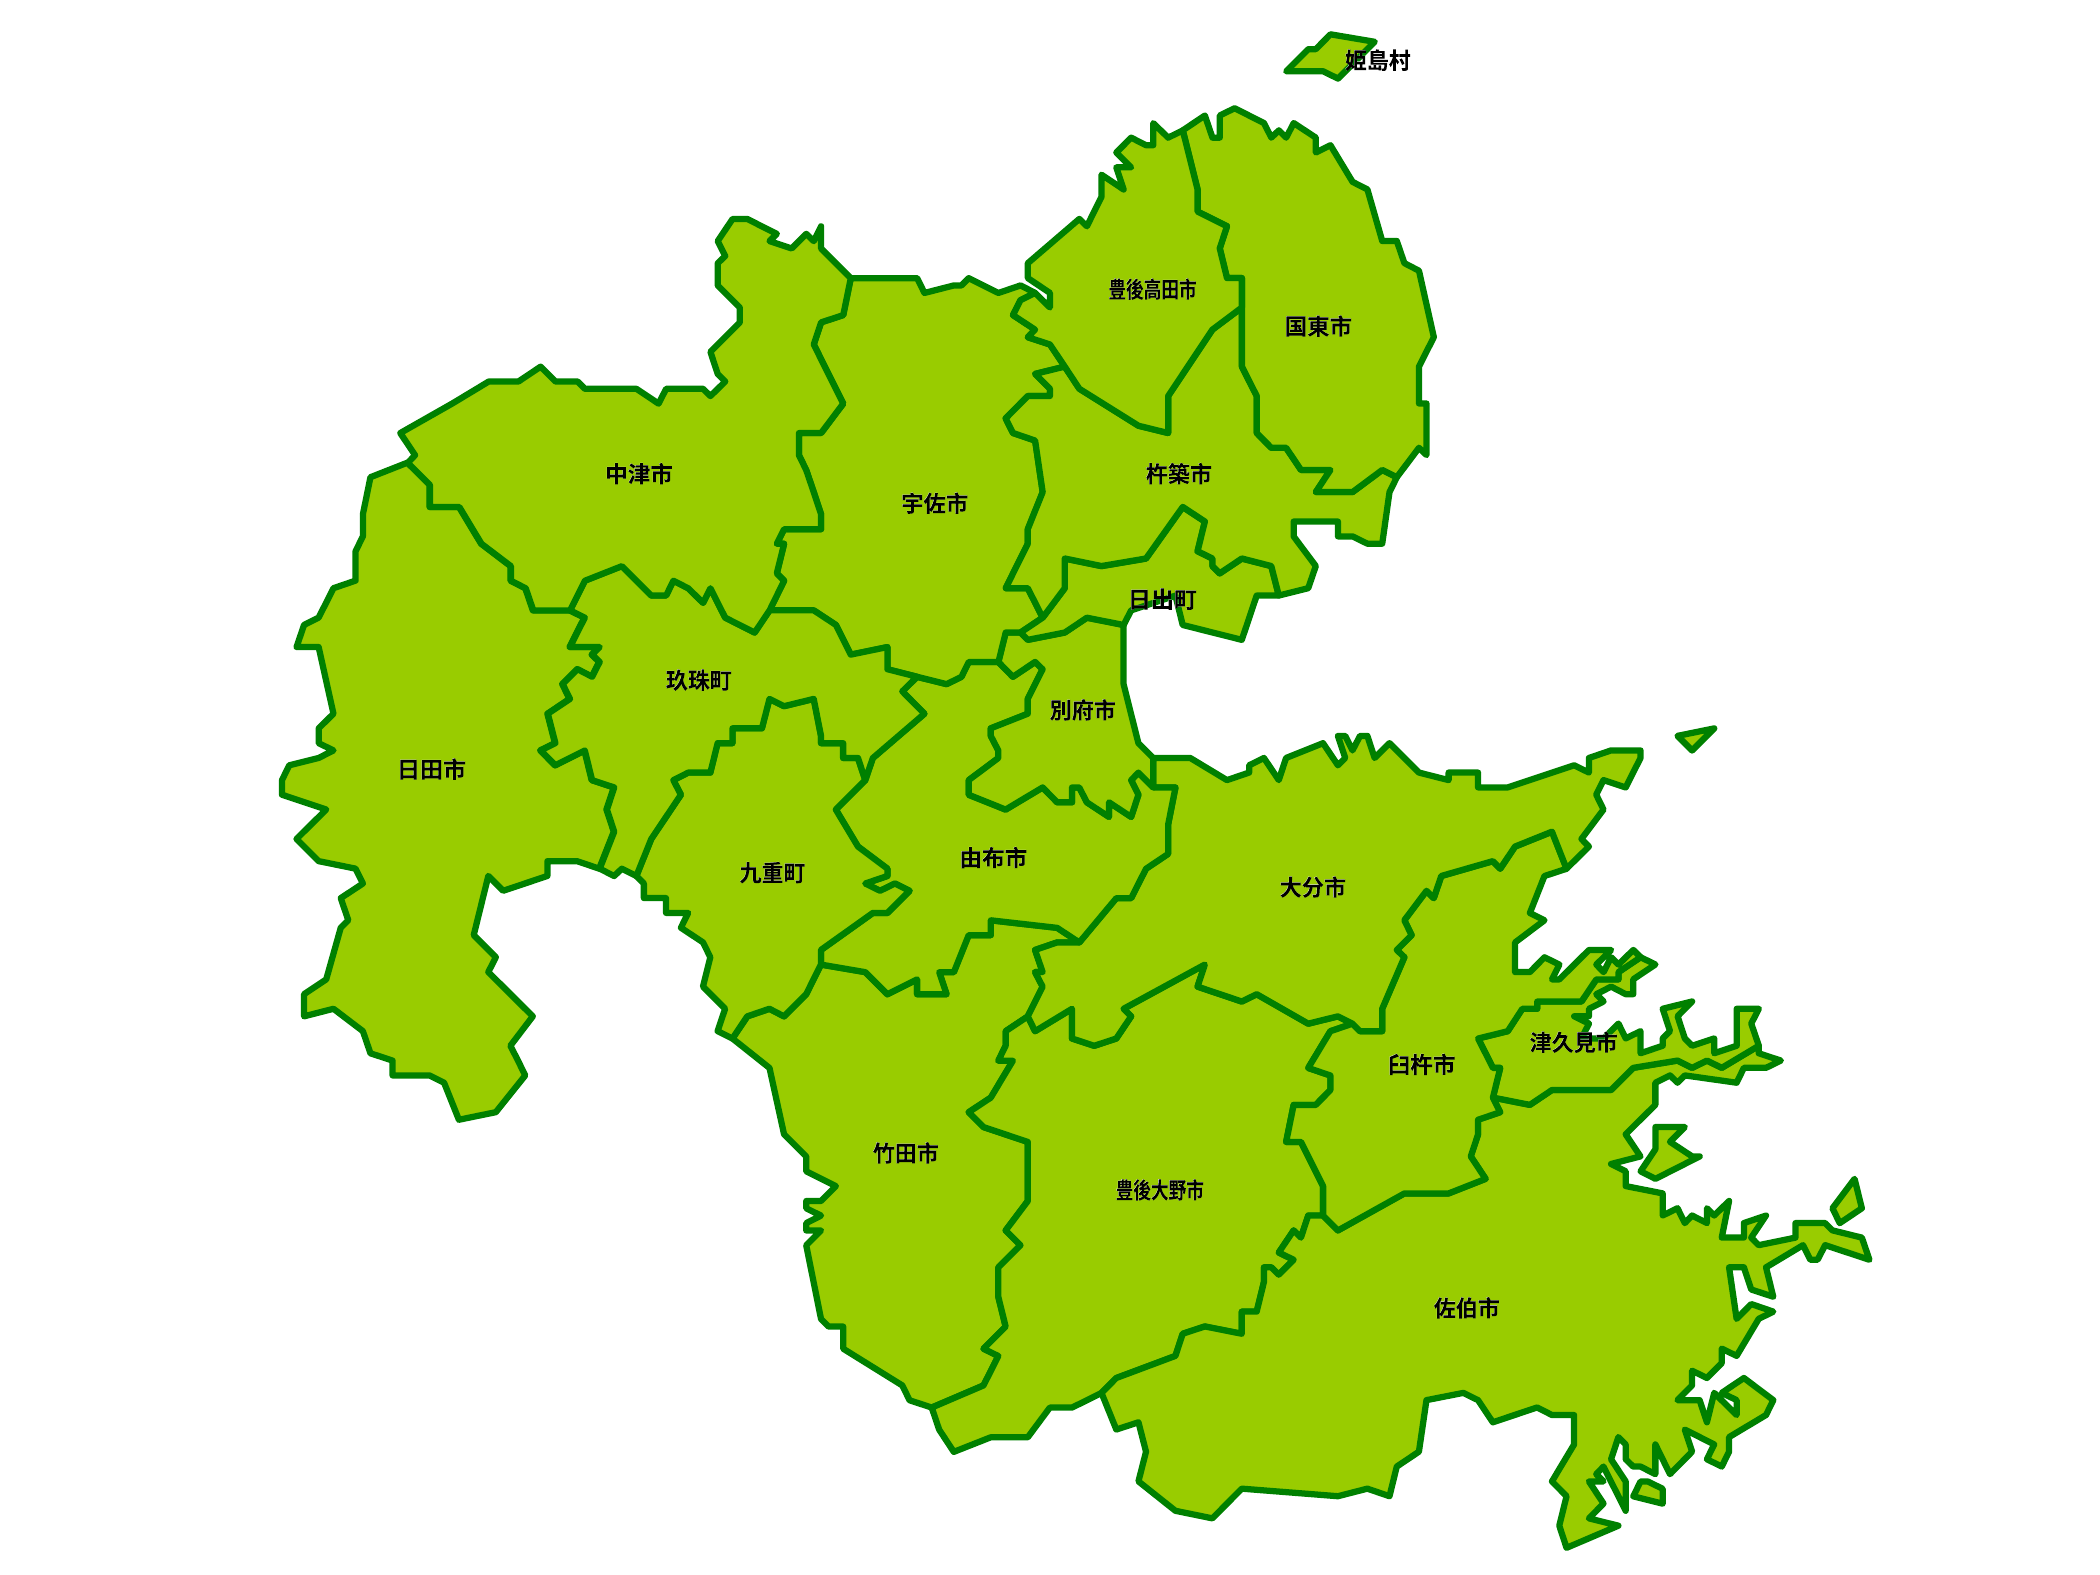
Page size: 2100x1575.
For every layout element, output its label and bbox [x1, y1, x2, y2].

text_box [1389, 1053, 1455, 1076]
text_box [739, 861, 806, 884]
text_box [961, 846, 1027, 869]
text_box [1130, 587, 1197, 611]
text_box [1279, 875, 1346, 899]
text_box [1433, 1296, 1500, 1319]
text_box [399, 757, 466, 781]
text_box [1345, 48, 1411, 72]
text_box [281, 34, 1870, 1549]
text_box [1116, 1178, 1204, 1201]
text_box [1108, 277, 1197, 301]
text_box [1285, 314, 1352, 338]
text_box [902, 491, 968, 515]
text_box [1145, 462, 1212, 485]
text_box [872, 1141, 939, 1164]
text_box [665, 668, 732, 692]
text_box [1049, 698, 1116, 721]
text_box [1529, 1030, 1618, 1054]
text_box [606, 462, 673, 485]
